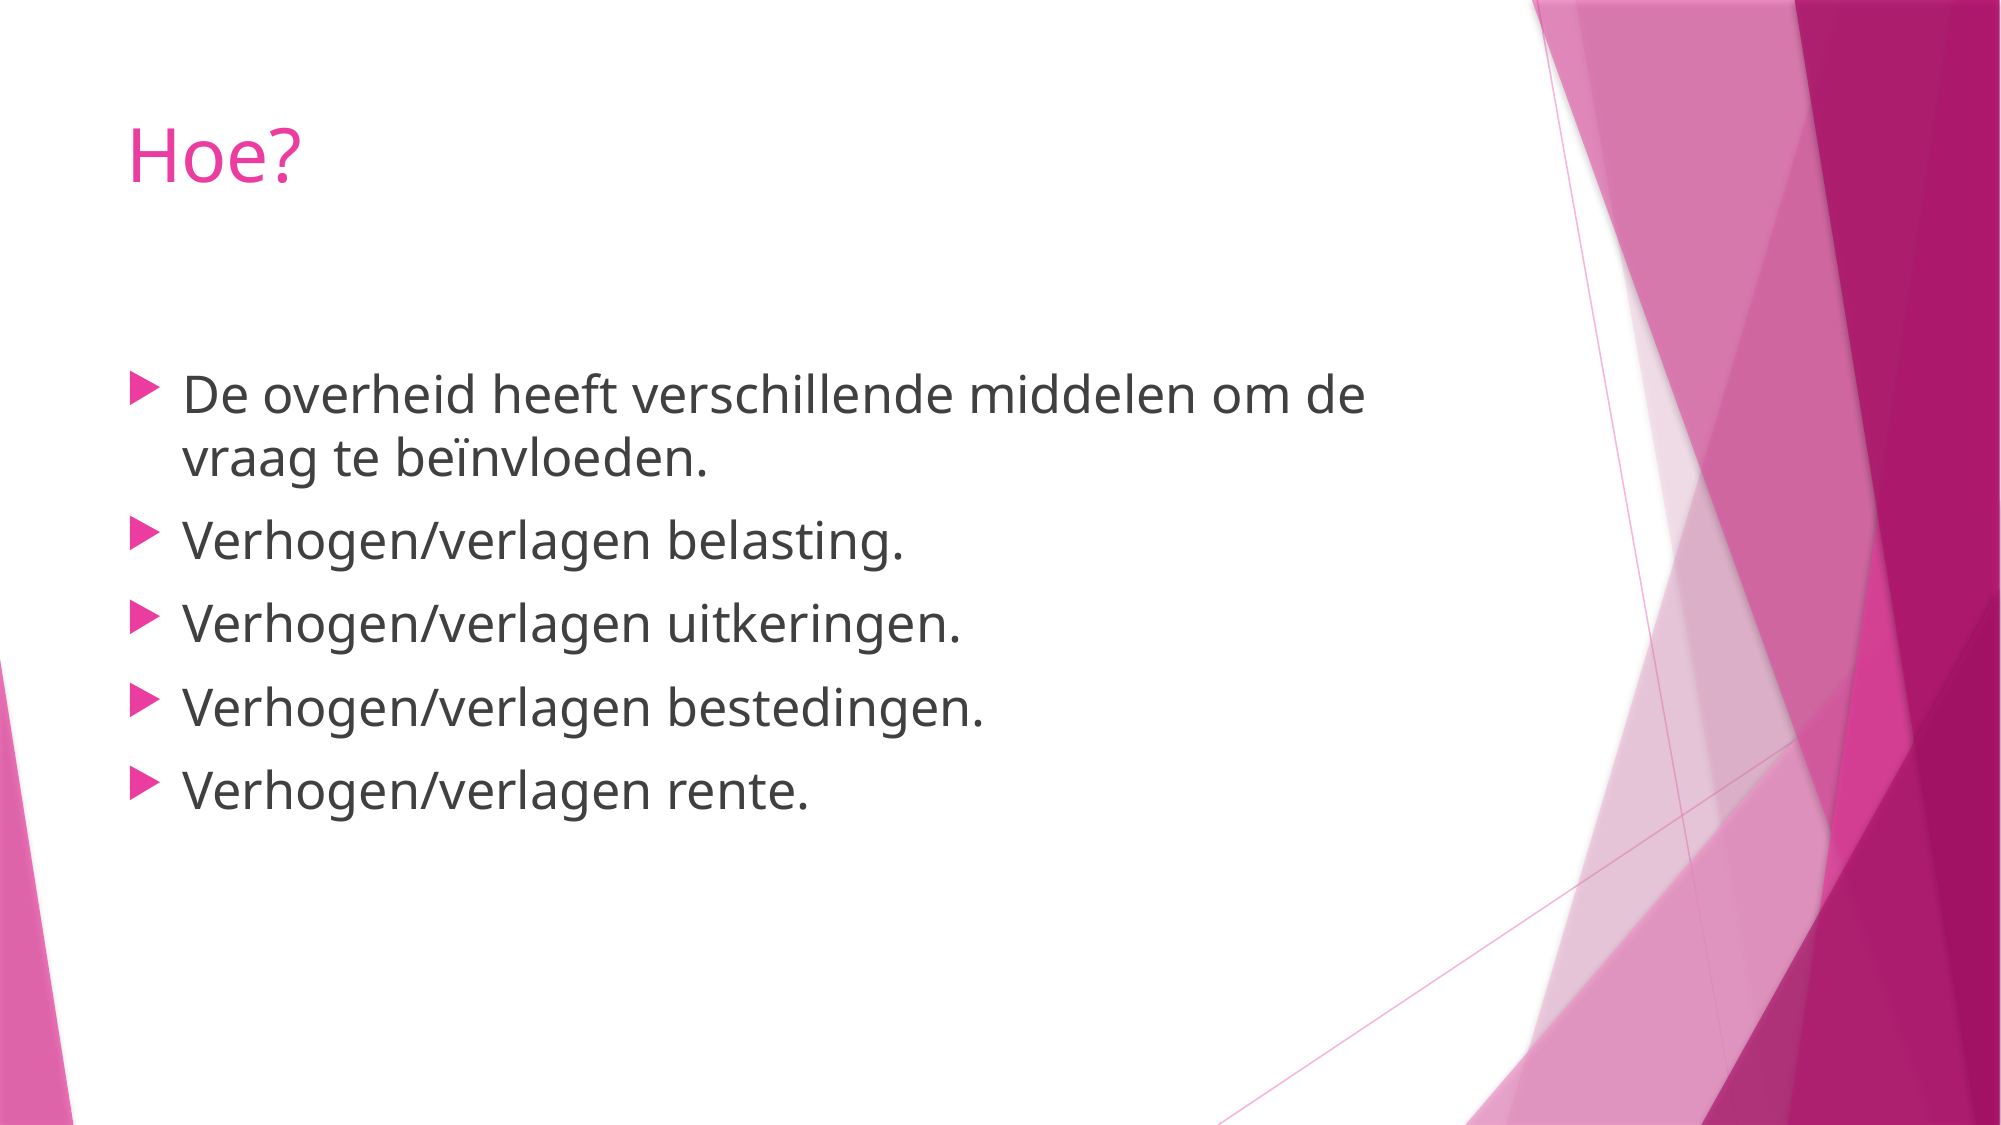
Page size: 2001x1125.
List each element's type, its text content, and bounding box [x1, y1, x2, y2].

title Hoe? [111, 99, 1522, 317]
list De overheid heeft verschillende middelen om de vraag te beïnvloeden. Verhogen/verlagen belasting. Verhogen/verlagen uitkeringen. Verhogen/verlagen bestedingen. Verhogen/verlagen rente. [111, 354, 1522, 992]
